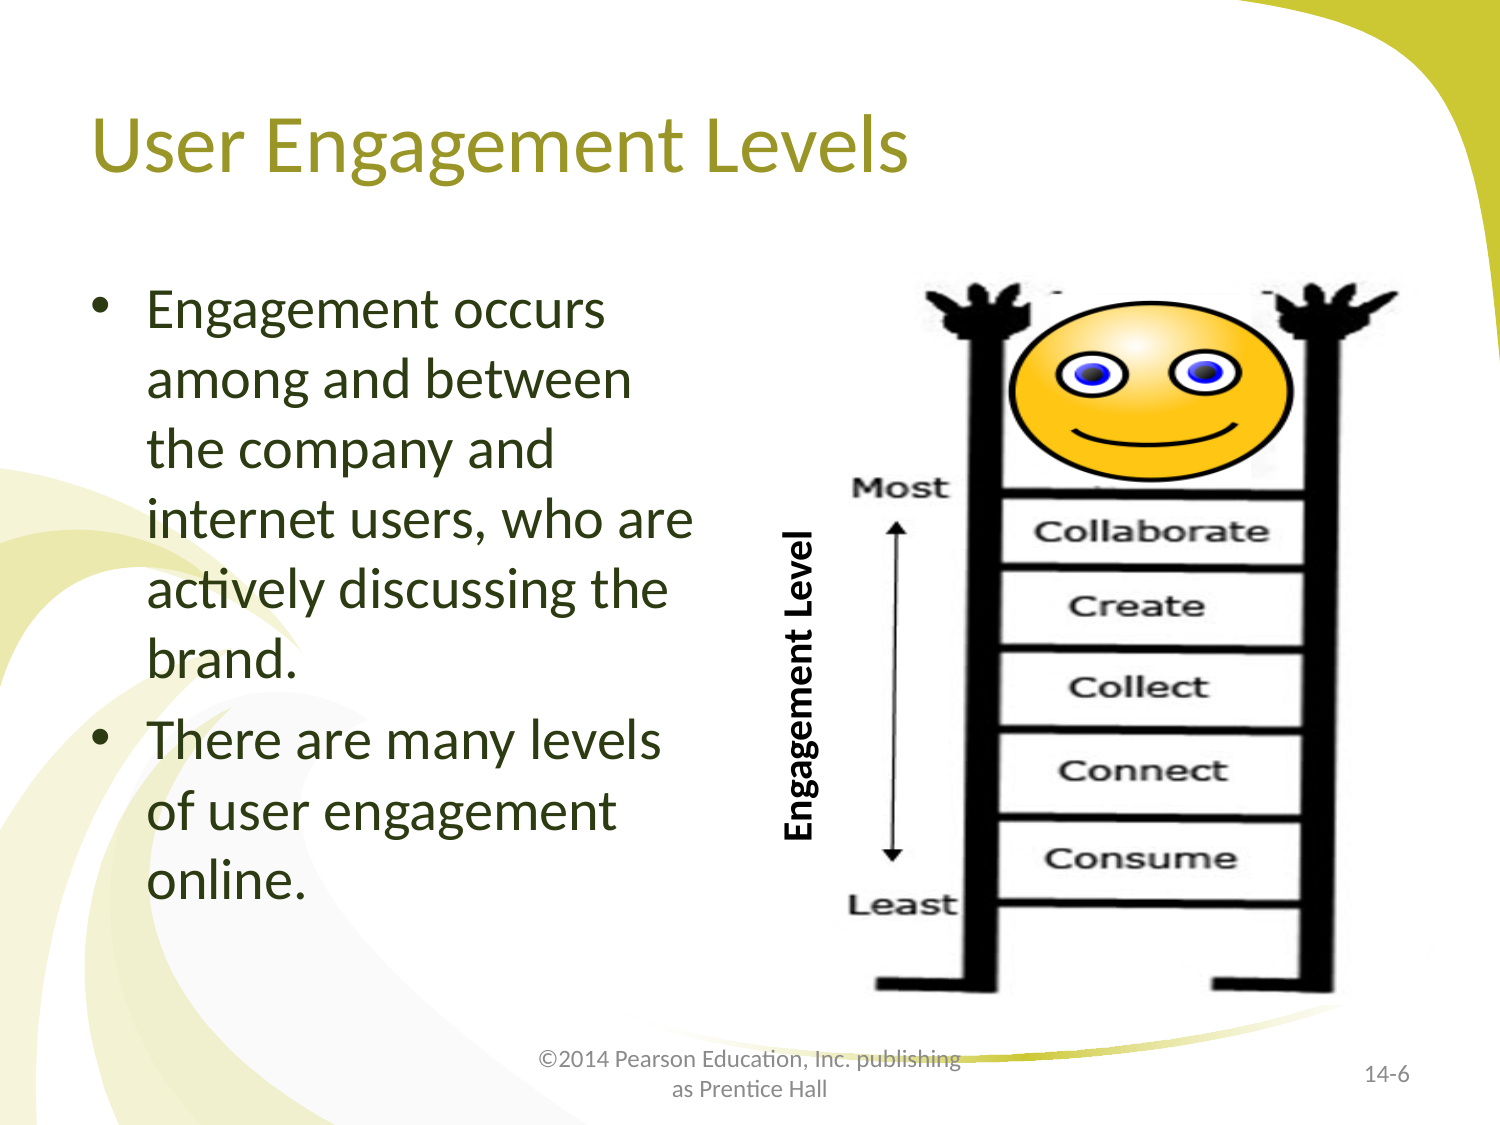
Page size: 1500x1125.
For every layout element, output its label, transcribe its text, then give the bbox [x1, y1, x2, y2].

title User Engagement Levels [75, 45, 1425, 233]
list Engagement occurs among and between the company and internet users, who are actively discussing the brand. There are many levels of user engagement online. [75, 262, 738, 1005]
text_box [762, 262, 1426, 1006]
slide_number 14-6 [1074, 1042, 1425, 1103]
footer ©2014 Pearson Education, Inc. publishing as Prentice Hall [512, 1042, 988, 1103]
